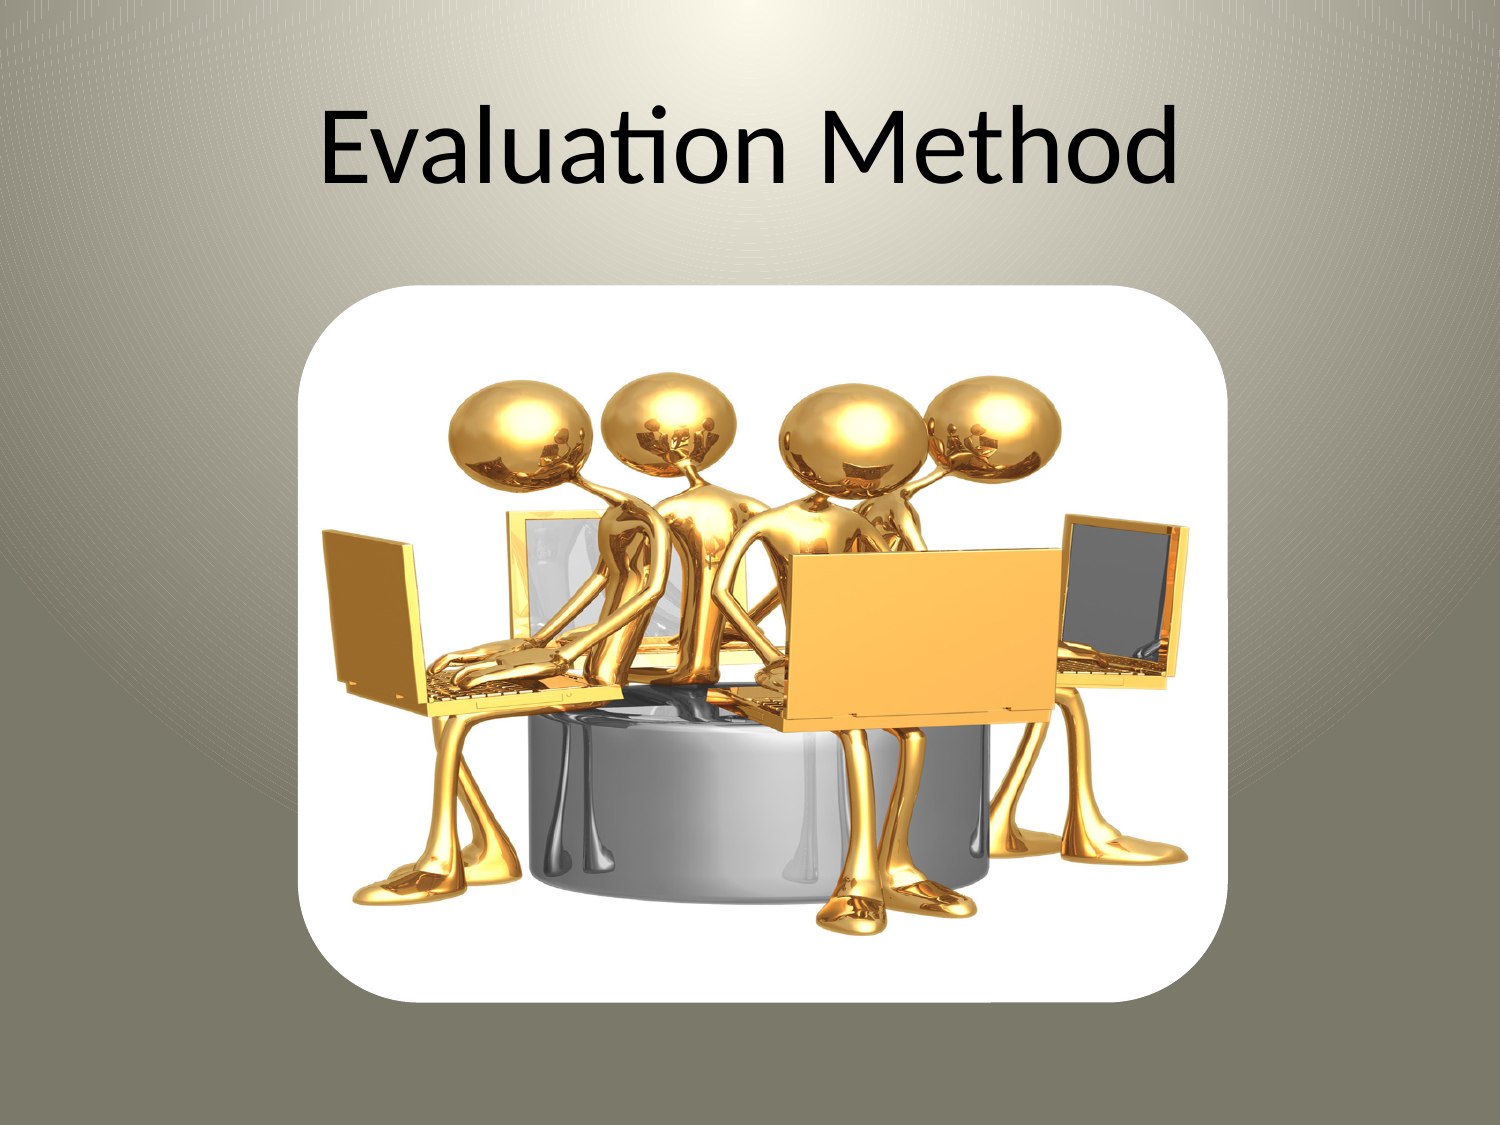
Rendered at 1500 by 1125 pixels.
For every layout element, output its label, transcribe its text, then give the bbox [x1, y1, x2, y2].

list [74, 224, 1426, 1038]
title Evaluation Method [75, 45, 1425, 224]
